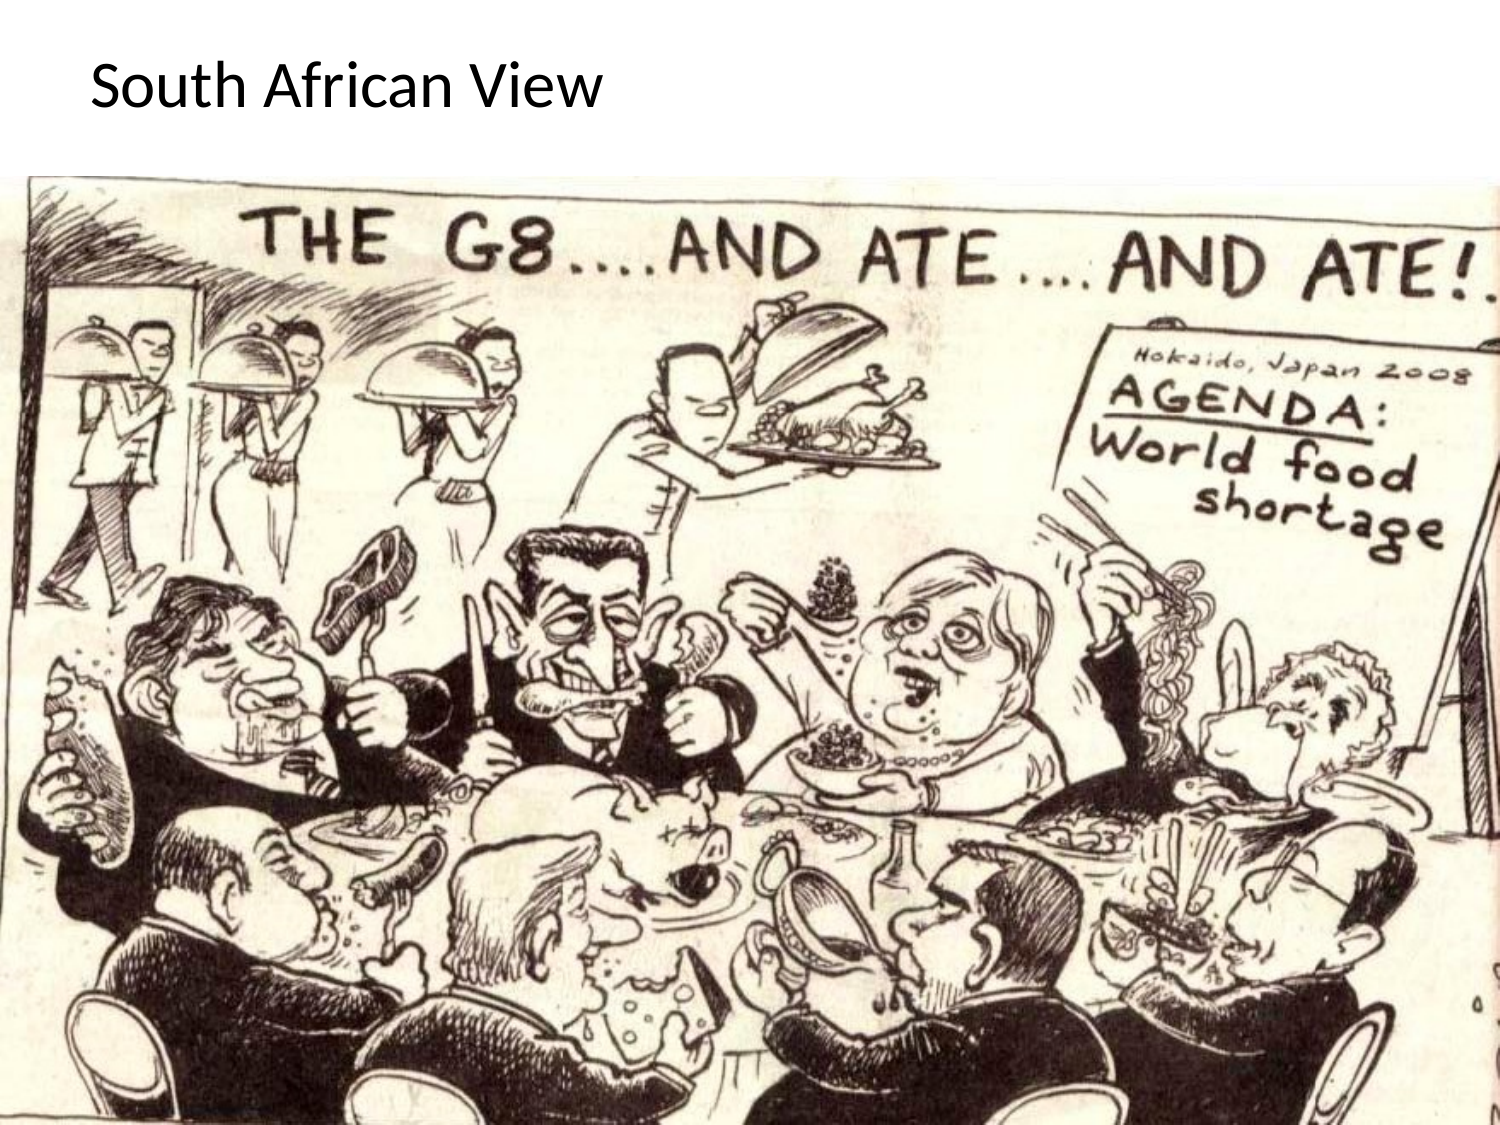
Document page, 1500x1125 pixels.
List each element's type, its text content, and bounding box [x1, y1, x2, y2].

picture [0, 176, 1500, 1125]
title South African View [75, 0, 1425, 174]
